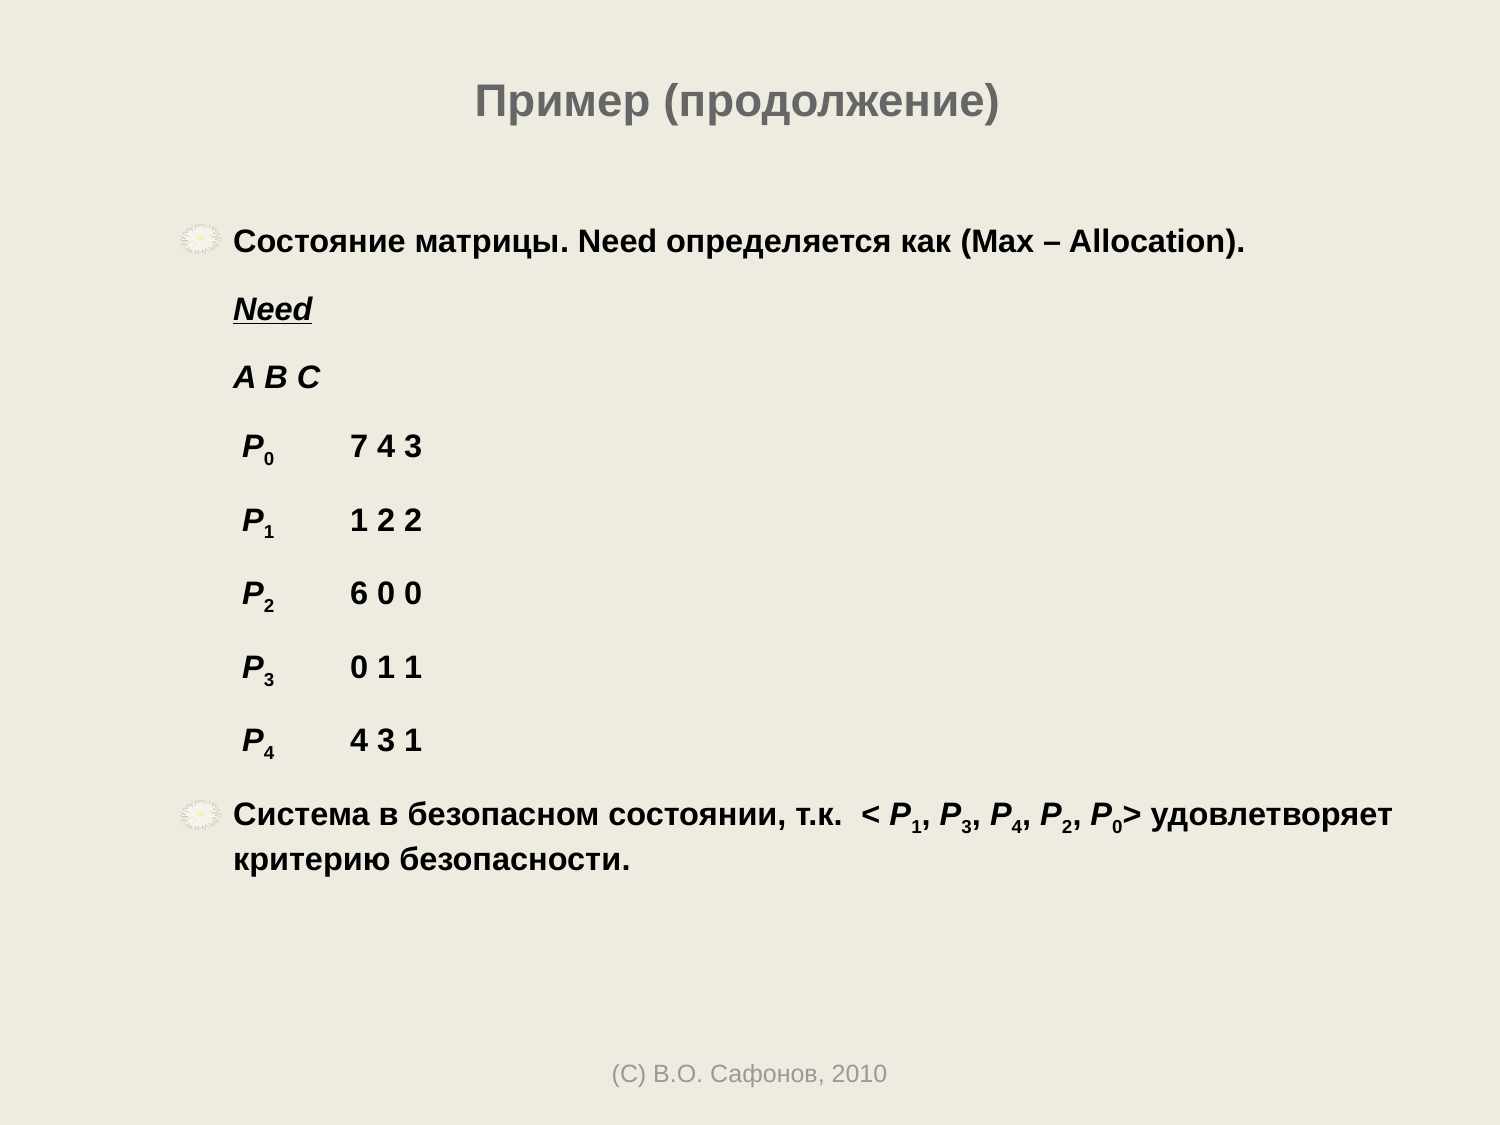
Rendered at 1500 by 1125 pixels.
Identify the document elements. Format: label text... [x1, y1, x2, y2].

picture [180, 224, 221, 254]
list Состояние матрицы. Need определяется как (Max – Allocation). Need A B C P0 7 4 3 P1 1 2 2 P2 6 0 0 P3 0 1 1 P4 4 3 1 Система в безопасном состоянии, т.к. < P1, P3, P4, P2, P0> удовлетворяет критерию безопасности. [165, 212, 1450, 891]
title Пример (продолжение) [111, 63, 1364, 134]
picture [180, 800, 221, 830]
footer (C) В.О. Сафонов, 2010 [512, 1042, 988, 1103]
